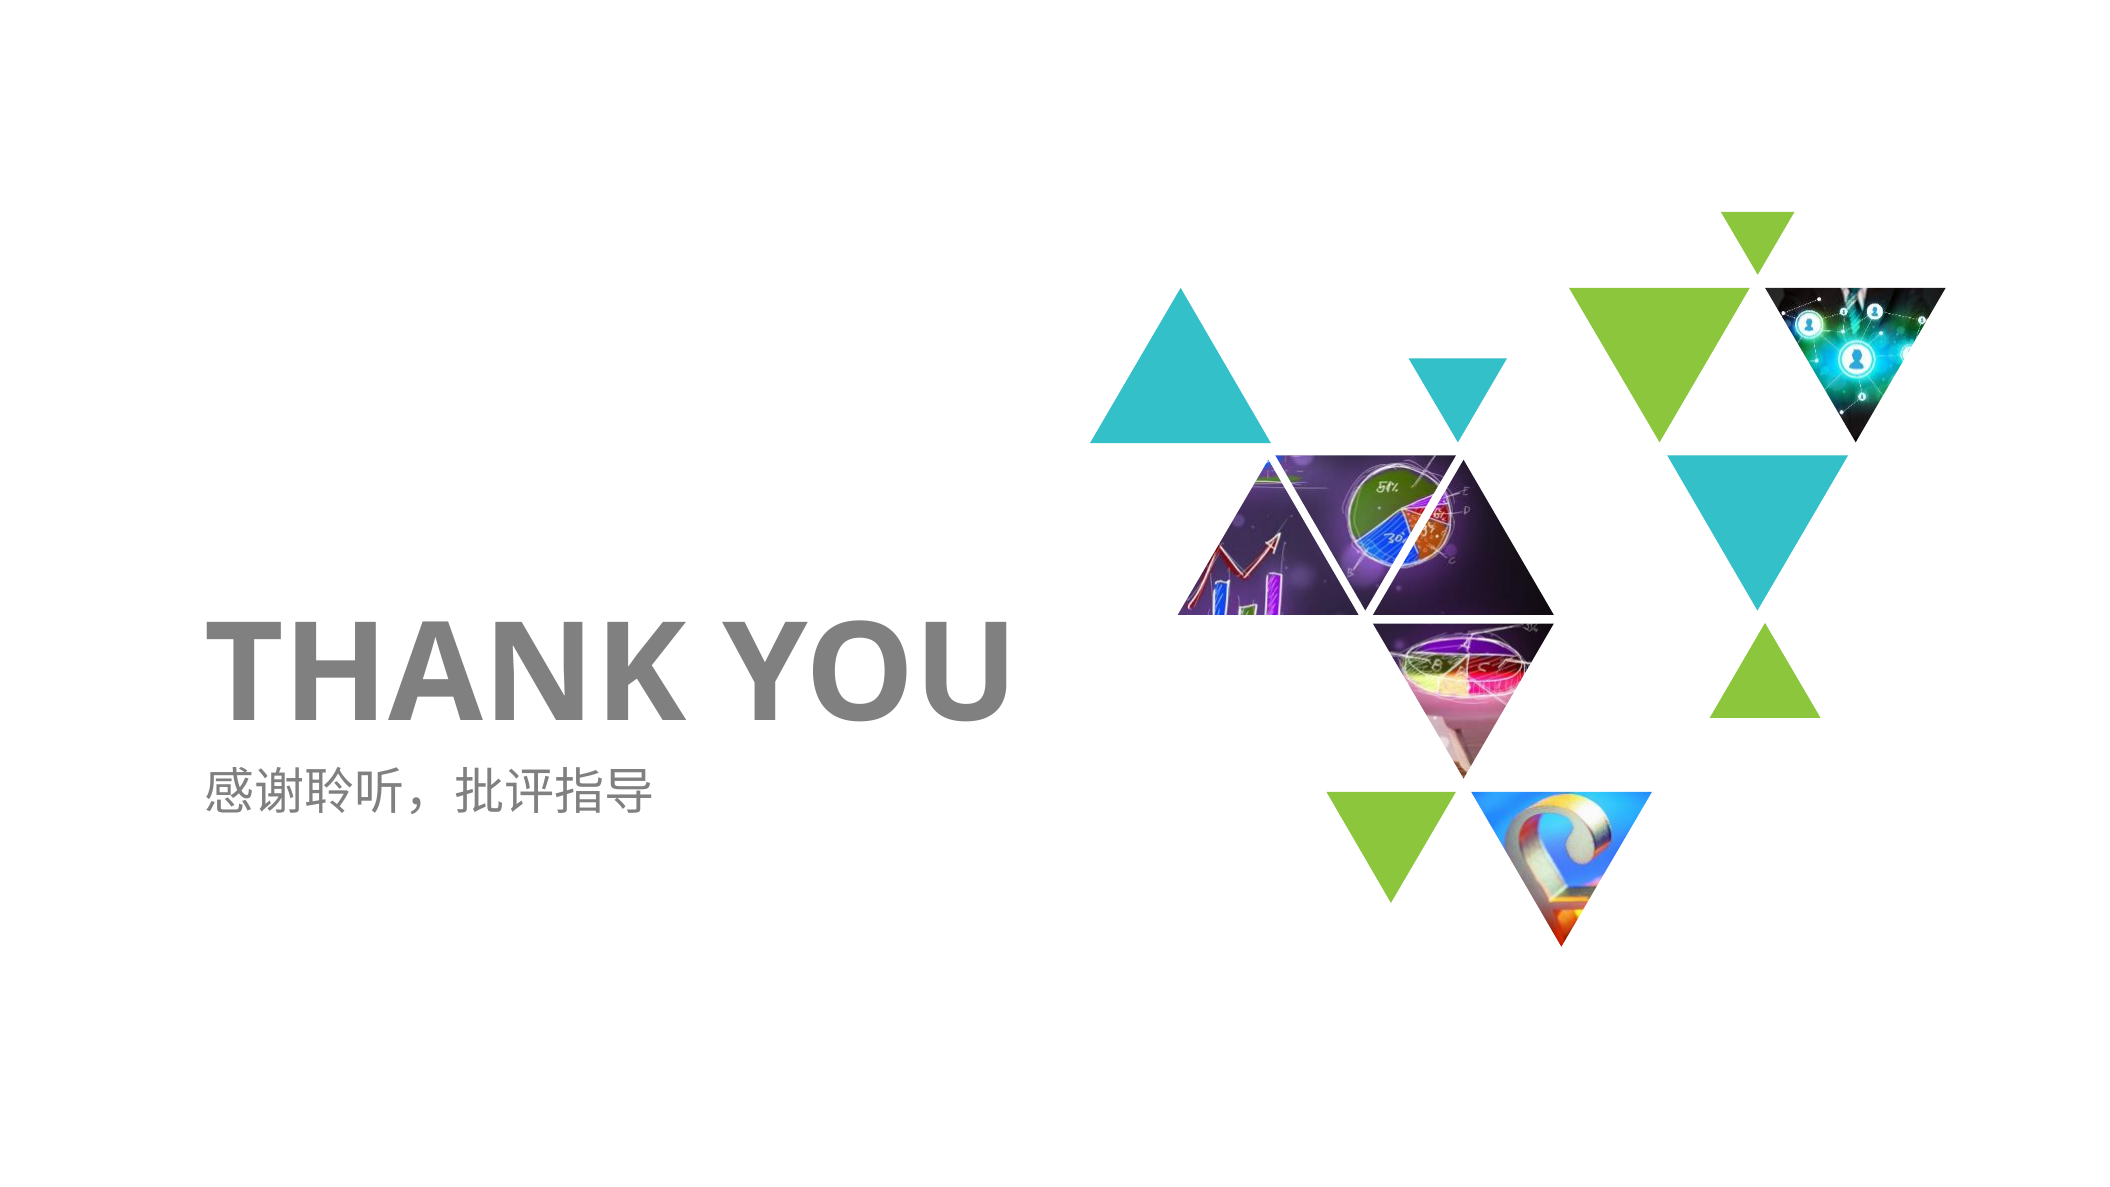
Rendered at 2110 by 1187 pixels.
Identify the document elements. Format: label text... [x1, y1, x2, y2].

text_box [1275, 455, 1456, 611]
text_box [1326, 791, 1457, 903]
text_box [1709, 622, 1821, 718]
text_box [1667, 455, 1849, 611]
text_box [1765, 287, 1946, 443]
text_box [1177, 459, 1359, 615]
text_box [1372, 459, 1554, 615]
text_box [1090, 287, 1271, 444]
text_box [1568, 287, 1750, 443]
text_box [1372, 623, 1554, 779]
text_box [1471, 791, 1653, 947]
text_box 感谢聆听，批评指导 [204, 759, 689, 820]
text_box [1408, 358, 1507, 443]
text_box [1720, 211, 1795, 275]
text_box THANK YOU [204, 583, 1091, 749]
